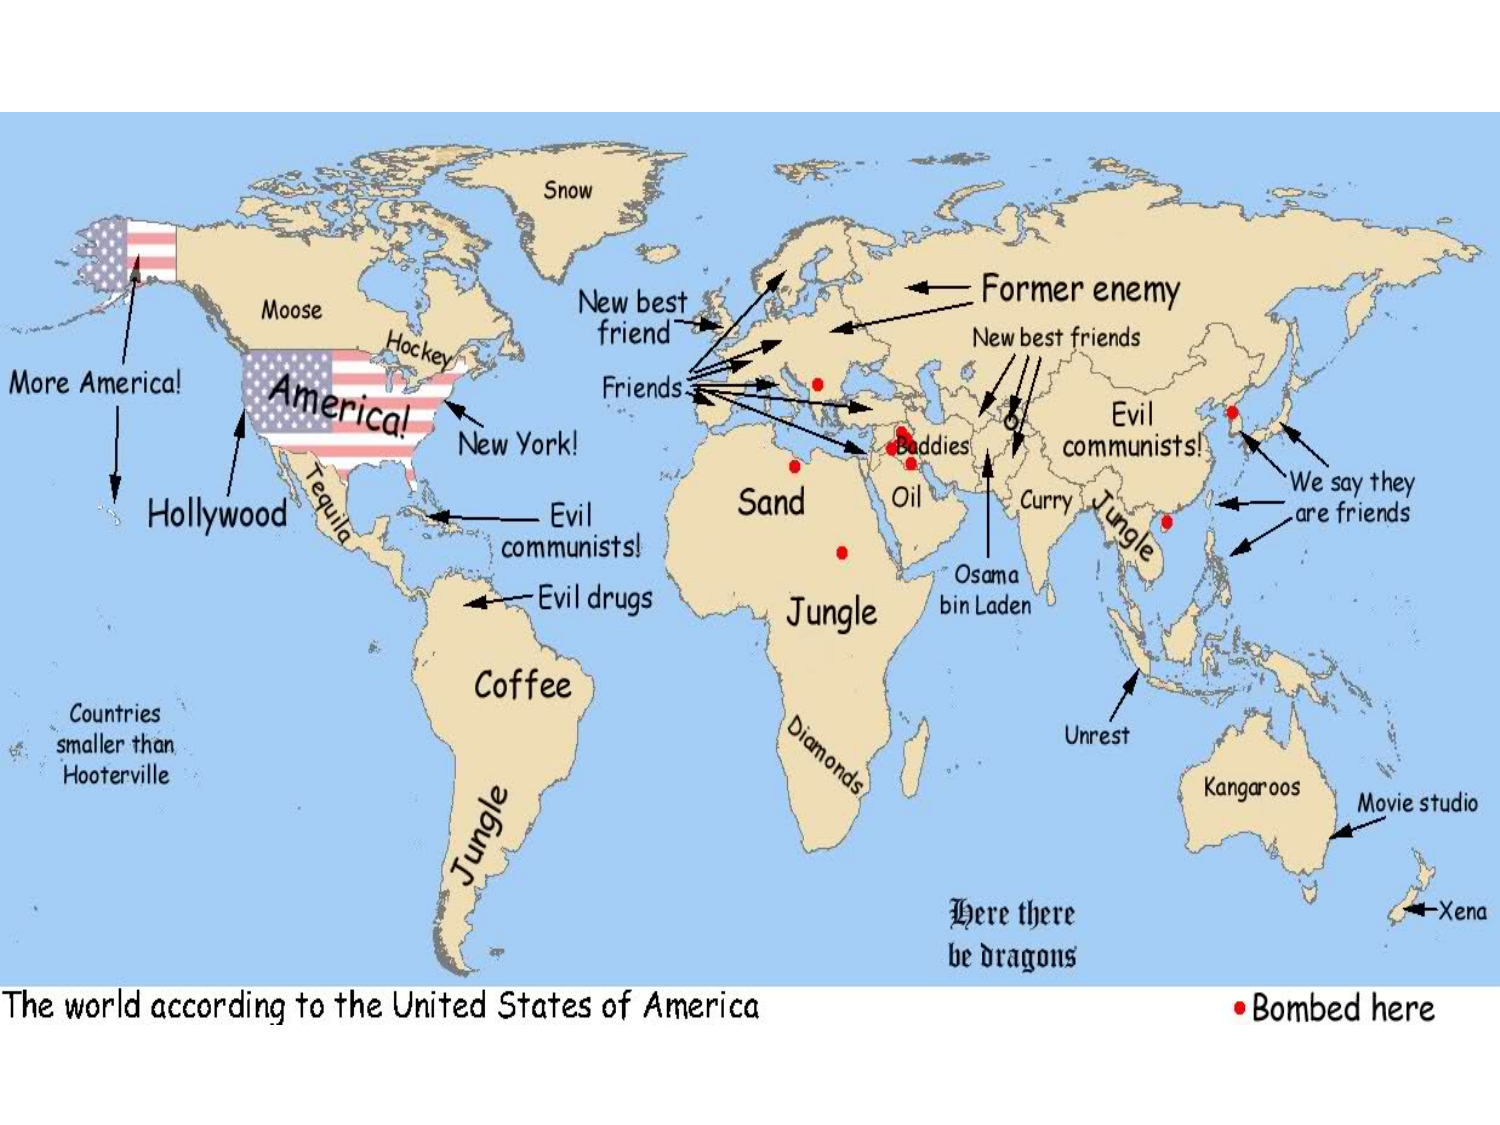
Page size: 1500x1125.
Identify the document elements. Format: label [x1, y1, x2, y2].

picture [0, 112, 1500, 1026]
